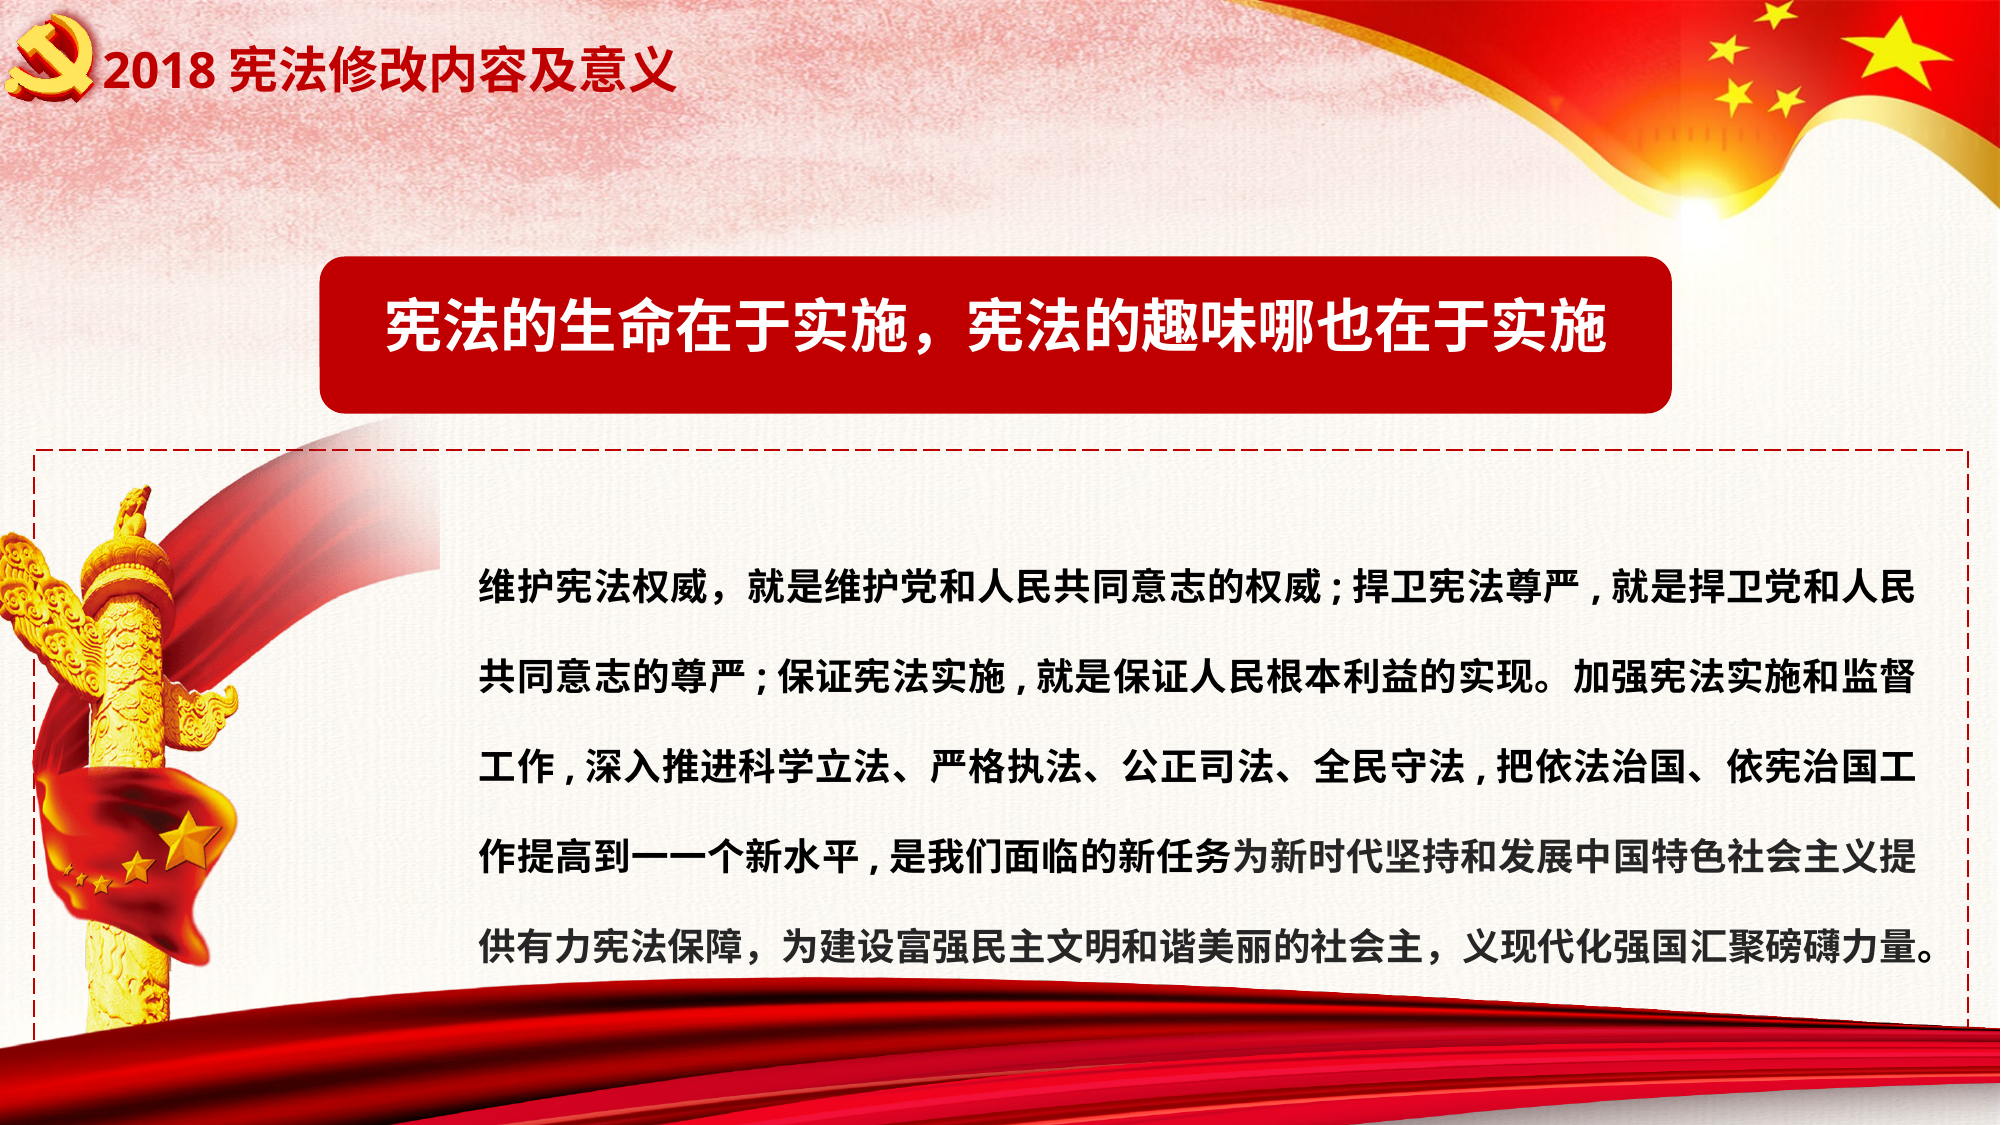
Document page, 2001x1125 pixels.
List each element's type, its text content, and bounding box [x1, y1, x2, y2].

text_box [319, 256, 1672, 414]
text_box [725, 449, 1969, 976]
text_box 2018宪法修改内容及意义 [107, 31, 860, 107]
picture [0, 0, 2000, 1125]
